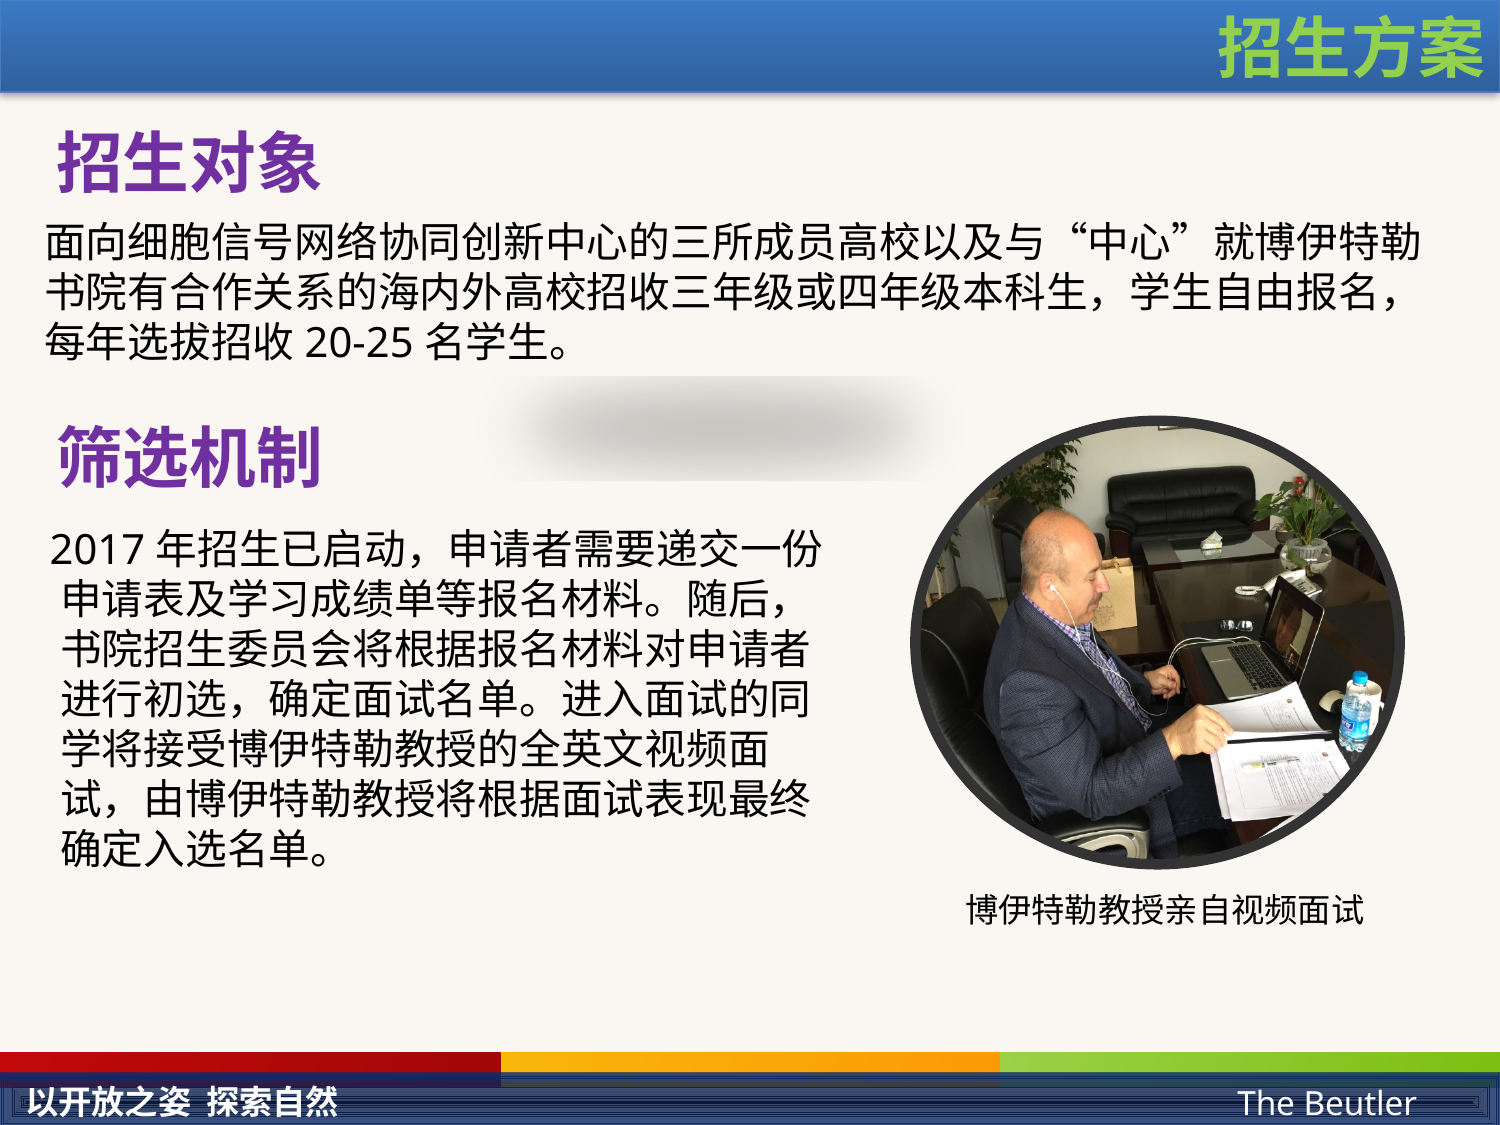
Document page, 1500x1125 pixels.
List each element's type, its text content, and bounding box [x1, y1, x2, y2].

text_box 招生方案 [0, 0, 1500, 93]
text_box 面向细胞信号网络协同创新中心的三所成员高校以及与“中心”就博伊特勒书院有合作关系的海内外高校招收三年级或四年级本科生，学生自由报名，每年选拔招收20-25名学生。 [29, 208, 1447, 373]
text_box 筛选机制 [41, 408, 519, 504]
text_box 招生对象 [41, 113, 519, 208]
text_box 博伊特勒教授亲自视频面试 [950, 881, 1477, 936]
picture [915, 420, 1400, 865]
text_box 2017年招生已启动，申请者需要递交一份申请表及学习成绩单等报名材料。随后，书院招生委员会将根据报名材料对申请者进行初选，确定面试名单。进入面试的同学将接受博伊特勒教授的全英文视频面试，由博伊特勒教授将根据面试表现最终确定入选名单。 [0, 515, 845, 981]
